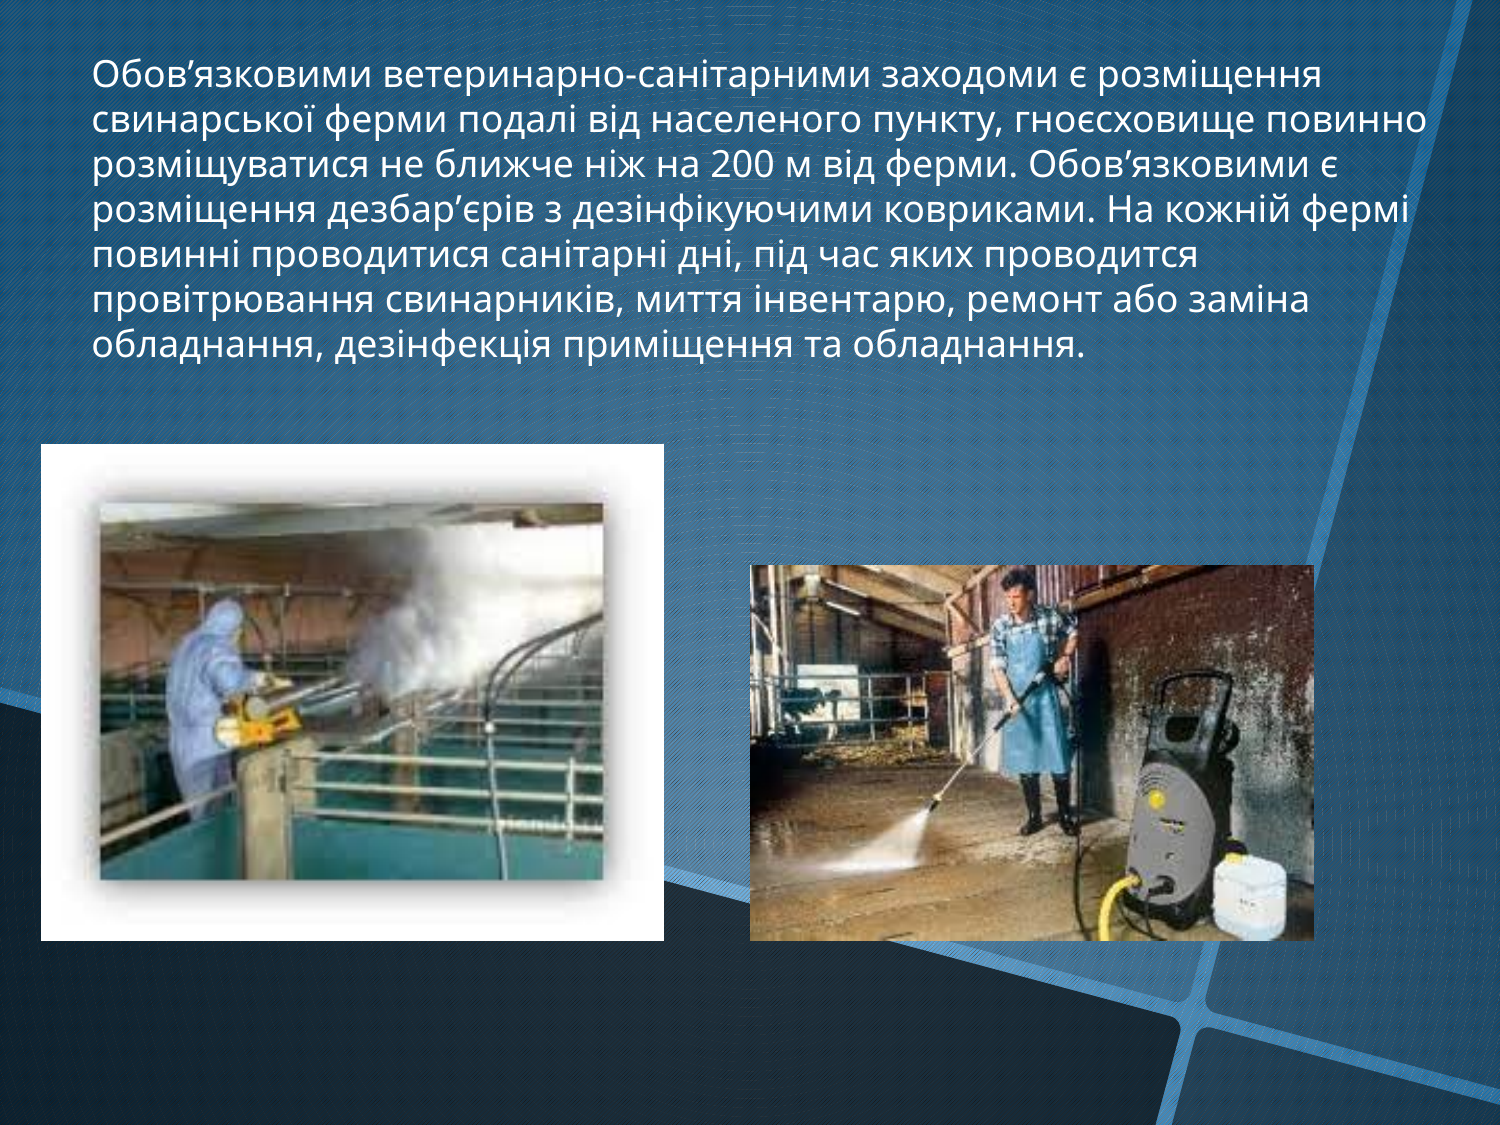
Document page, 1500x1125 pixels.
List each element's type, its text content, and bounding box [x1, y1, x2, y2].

picture [40, 443, 664, 942]
text_box Обов’язковими ветеринарно-санітарними заходоми є розміщення свинарської ферми подалі від населеного пункту, гноєсховище повинно розміщуватися не ближче ніж на 200 м від ферми. Обов’язковими є розміщення дезбар’єрів з дезінфікуючими ковриками. На кожній фермі повинні проводитися санітарні дні, під час яких проводится провітрювання свинарників, миття інвентарю, ремонт або заміна обладнання, дезінфекція приміщення та обладнання. [76, 42, 1459, 373]
picture [749, 564, 1315, 942]
